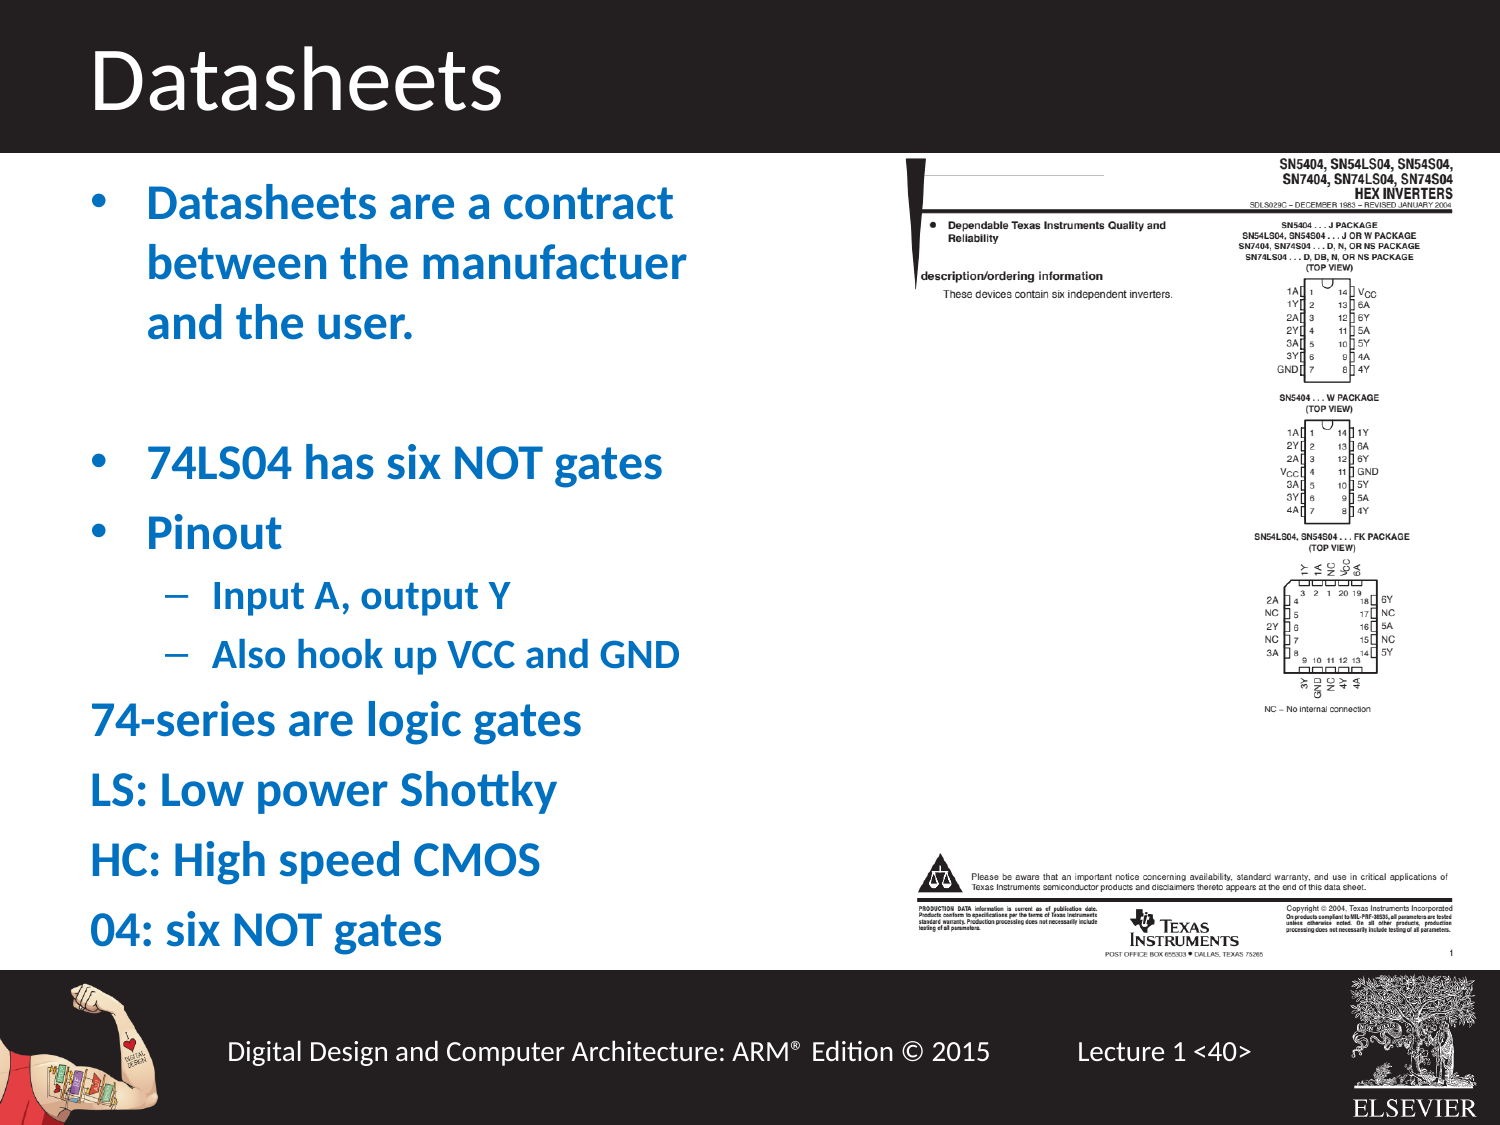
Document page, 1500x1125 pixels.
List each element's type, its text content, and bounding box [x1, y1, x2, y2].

picture [0, 979, 163, 1125]
picture [1350, 974, 1477, 1117]
picture [899, 151, 1457, 963]
list Datasheets are a contract between the manufactuer and the user. 74LS04 has six NOT gates Pinout Input A, output Y Also hook up VCC and GND 74-series are logic gates LS: Low power Shottky HC: High speed CMOS 04: six NOT gates [75, 162, 750, 1025]
text_box Datasheets [75, 11, 1375, 136]
